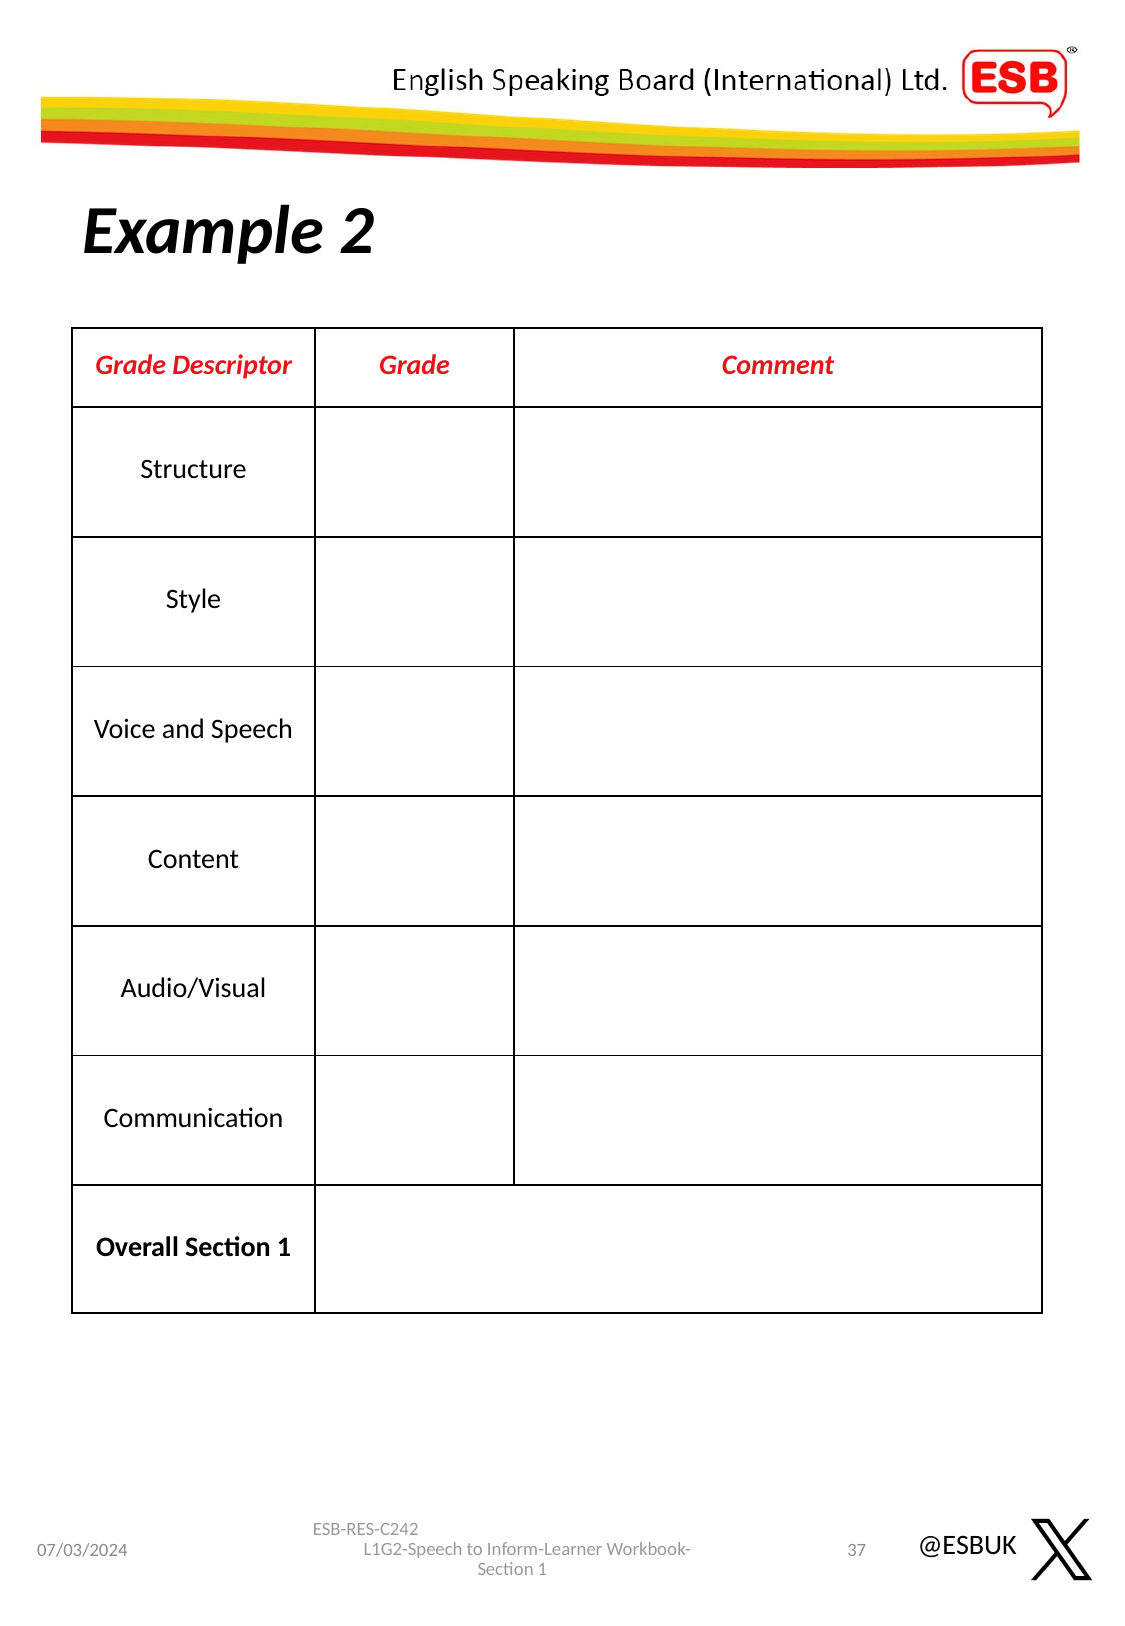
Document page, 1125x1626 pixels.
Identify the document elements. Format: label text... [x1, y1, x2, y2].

picture [1022, 1506, 1103, 1593]
table_cell [515, 667, 1041, 795]
table_cell [515, 1056, 1041, 1184]
table_cell [316, 797, 513, 925]
table_header Grade [316, 329, 513, 406]
table_cell [316, 408, 513, 536]
table_cell Audio/Visual [73, 927, 314, 1055]
table_cell [316, 667, 513, 795]
table_cell [515, 538, 1041, 666]
table_cell [316, 538, 513, 666]
title Example 2 [67, 184, 1038, 279]
slide_number 37 [697, 1506, 882, 1593]
footer ESB-RES-C242 L1G2-Speech to Inform-Learner Workbook-Section 1 [296, 1506, 697, 1593]
table_cell [515, 408, 1041, 536]
table_cell [316, 1056, 513, 1184]
table_cell [316, 927, 513, 1055]
table_cell Voice and Speech [73, 667, 314, 795]
picture [0, 1, 1125, 234]
table_cell Style [73, 538, 314, 666]
table_cell Overall Section 1 [73, 1186, 314, 1312]
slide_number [22, 1506, 276, 1593]
table_cell [515, 927, 1041, 1055]
table_cell [316, 1186, 1041, 1312]
table_cell Communication [73, 1056, 314, 1184]
table_header Comment [515, 329, 1041, 406]
table_cell Content [73, 797, 314, 925]
table_header Grade Descriptor [73, 329, 314, 406]
table_cell [515, 797, 1041, 925]
table_cell Structure [73, 408, 314, 536]
